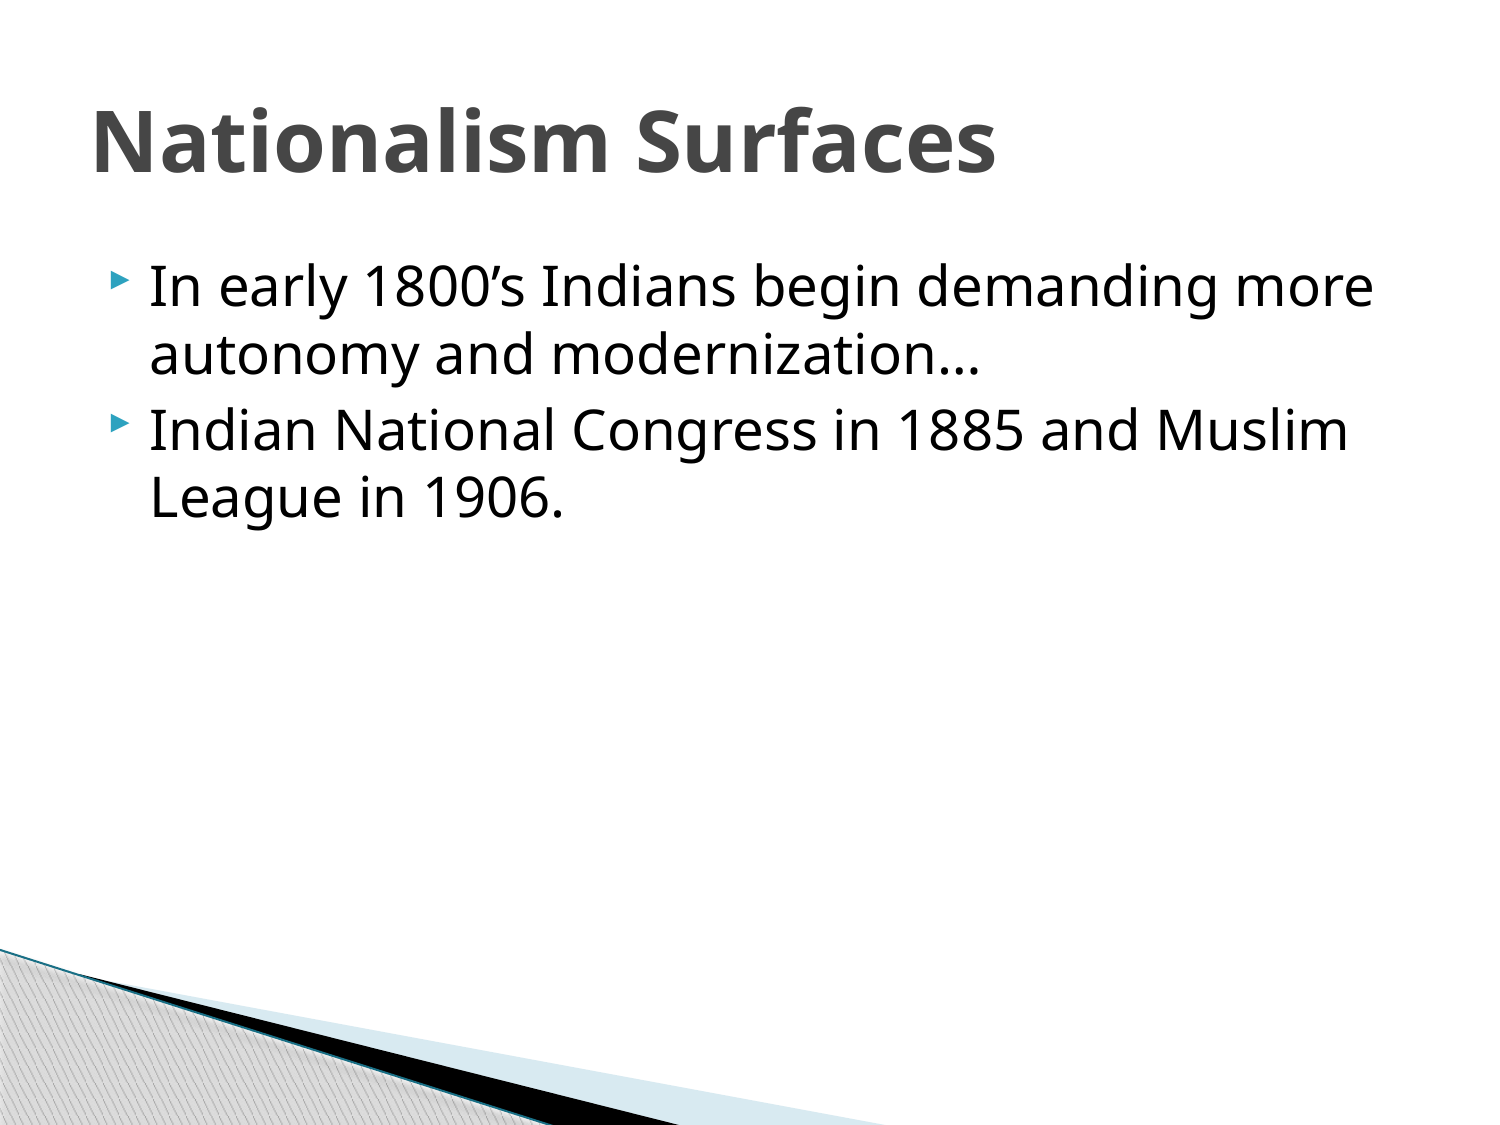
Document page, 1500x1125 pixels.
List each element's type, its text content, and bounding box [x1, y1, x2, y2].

title Nationalism Surfaces [75, 45, 1425, 233]
list In early 1800’s Indians begin demanding more autonomy and modernization… Indian National Congress in 1885 and Muslim League in 1906. [75, 243, 1425, 986]
